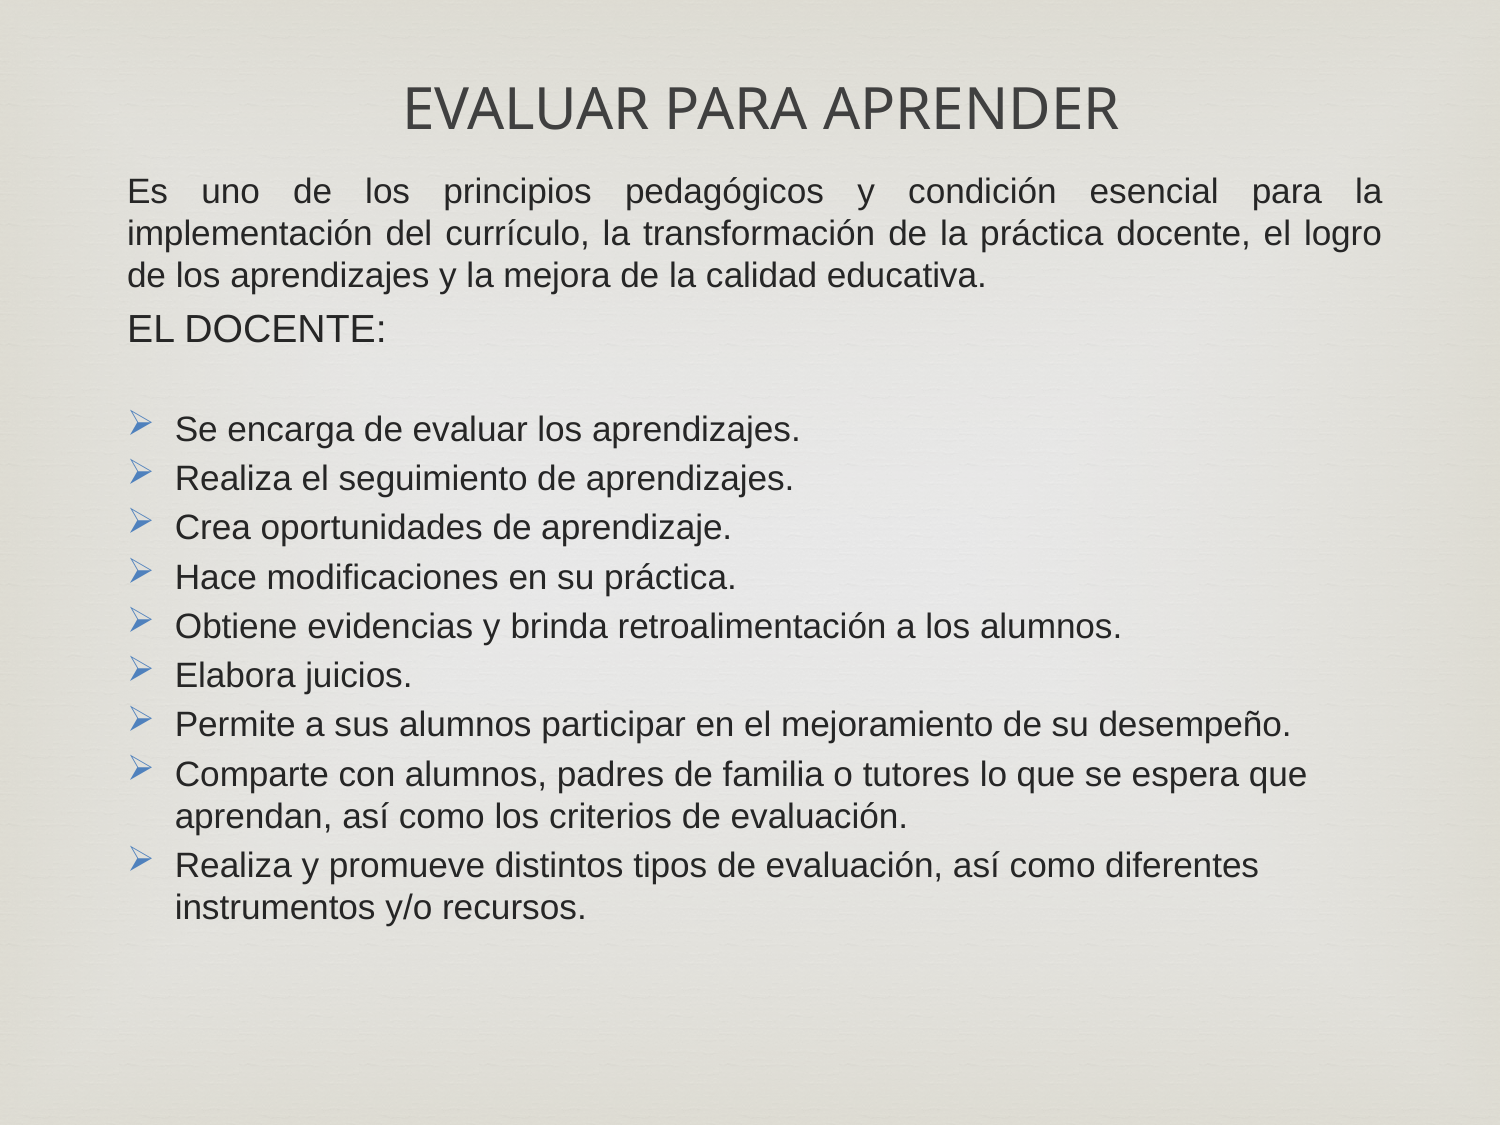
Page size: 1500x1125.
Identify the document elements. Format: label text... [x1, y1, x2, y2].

list Es uno de los principios pedagógicos y condición esencial para la implementación del currículo, la transformación de la práctica docente, el logro de los aprendizajes y la mejora de la calidad educativa. EL DOCENTE: Se encarga de evaluar los aprendizajes. Realiza el seguimiento de aprendizajes. Crea oportunidades de aprendizaje. Hace modificaciones en su práctica. Obtiene evidencias y brinda retroalimentación a los alumnos. Elabora juicios. Permite a sus alumnos participar en el mejoramiento de su desempeño. Comparte con alumnos, padres de familia o tutores lo que se espera que aprendan, así como los criterios de evaluación. Realiza y promueve distintos tipos de evaluación, así como diferentes instrumentos y/o recursos. [112, 160, 1399, 941]
title EVALUAR PARA APRENDER [123, 54, 1399, 149]
